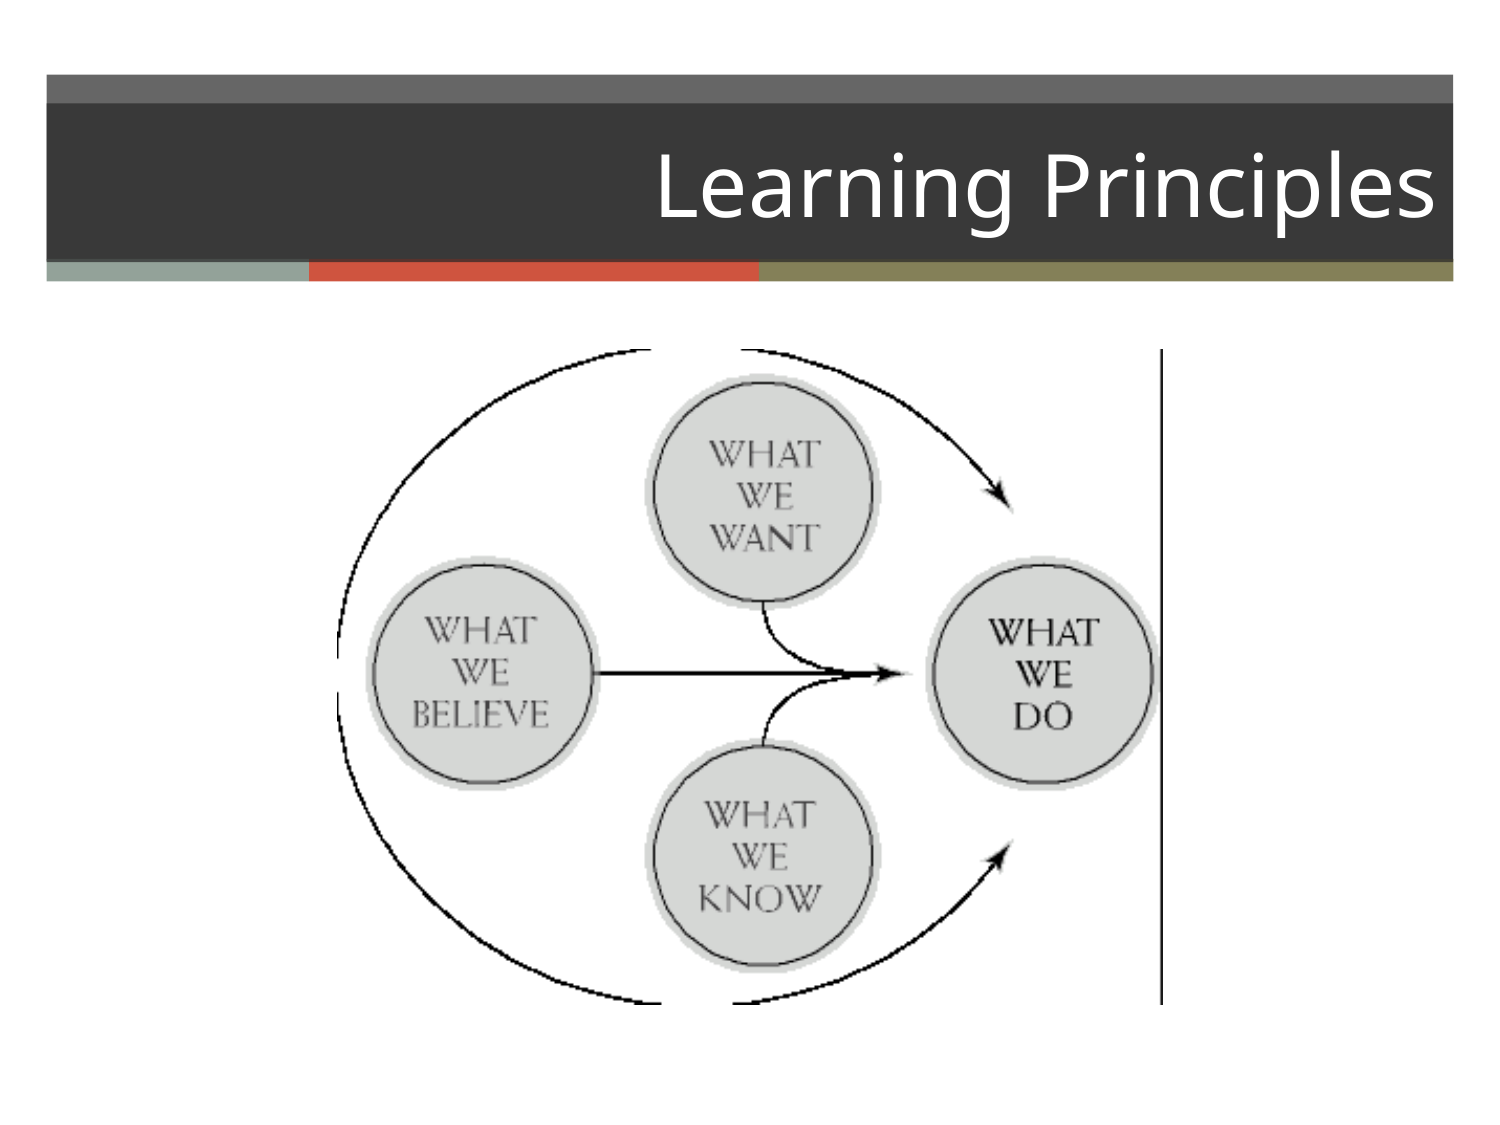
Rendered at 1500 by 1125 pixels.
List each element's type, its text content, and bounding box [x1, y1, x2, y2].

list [46, 349, 1454, 1006]
title Learning Principles [46, 103, 1454, 263]
